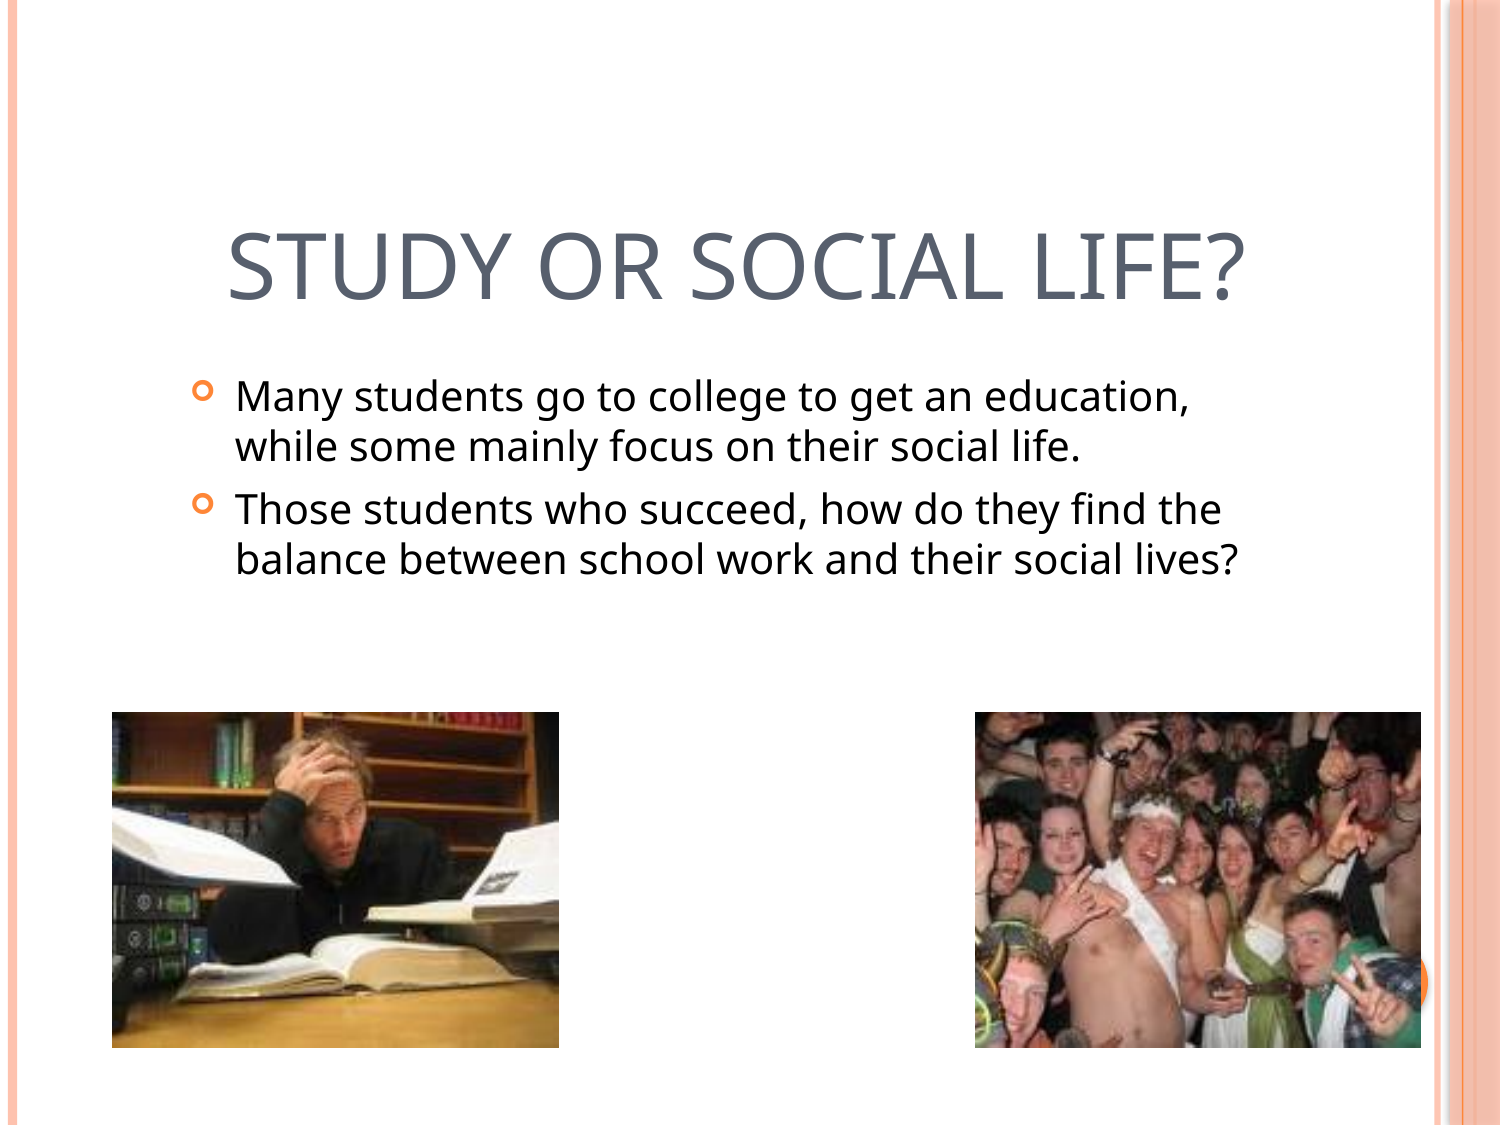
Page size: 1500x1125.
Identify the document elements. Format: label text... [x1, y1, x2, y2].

list Many students go to college to get an education, while some mainly focus on their social life. Those students who succeed, how do they find the balance between school work and their social lives? [174, 362, 1287, 782]
picture [974, 711, 1422, 1048]
picture [111, 712, 559, 1048]
title Study or Social Life? [174, 137, 1328, 325]
